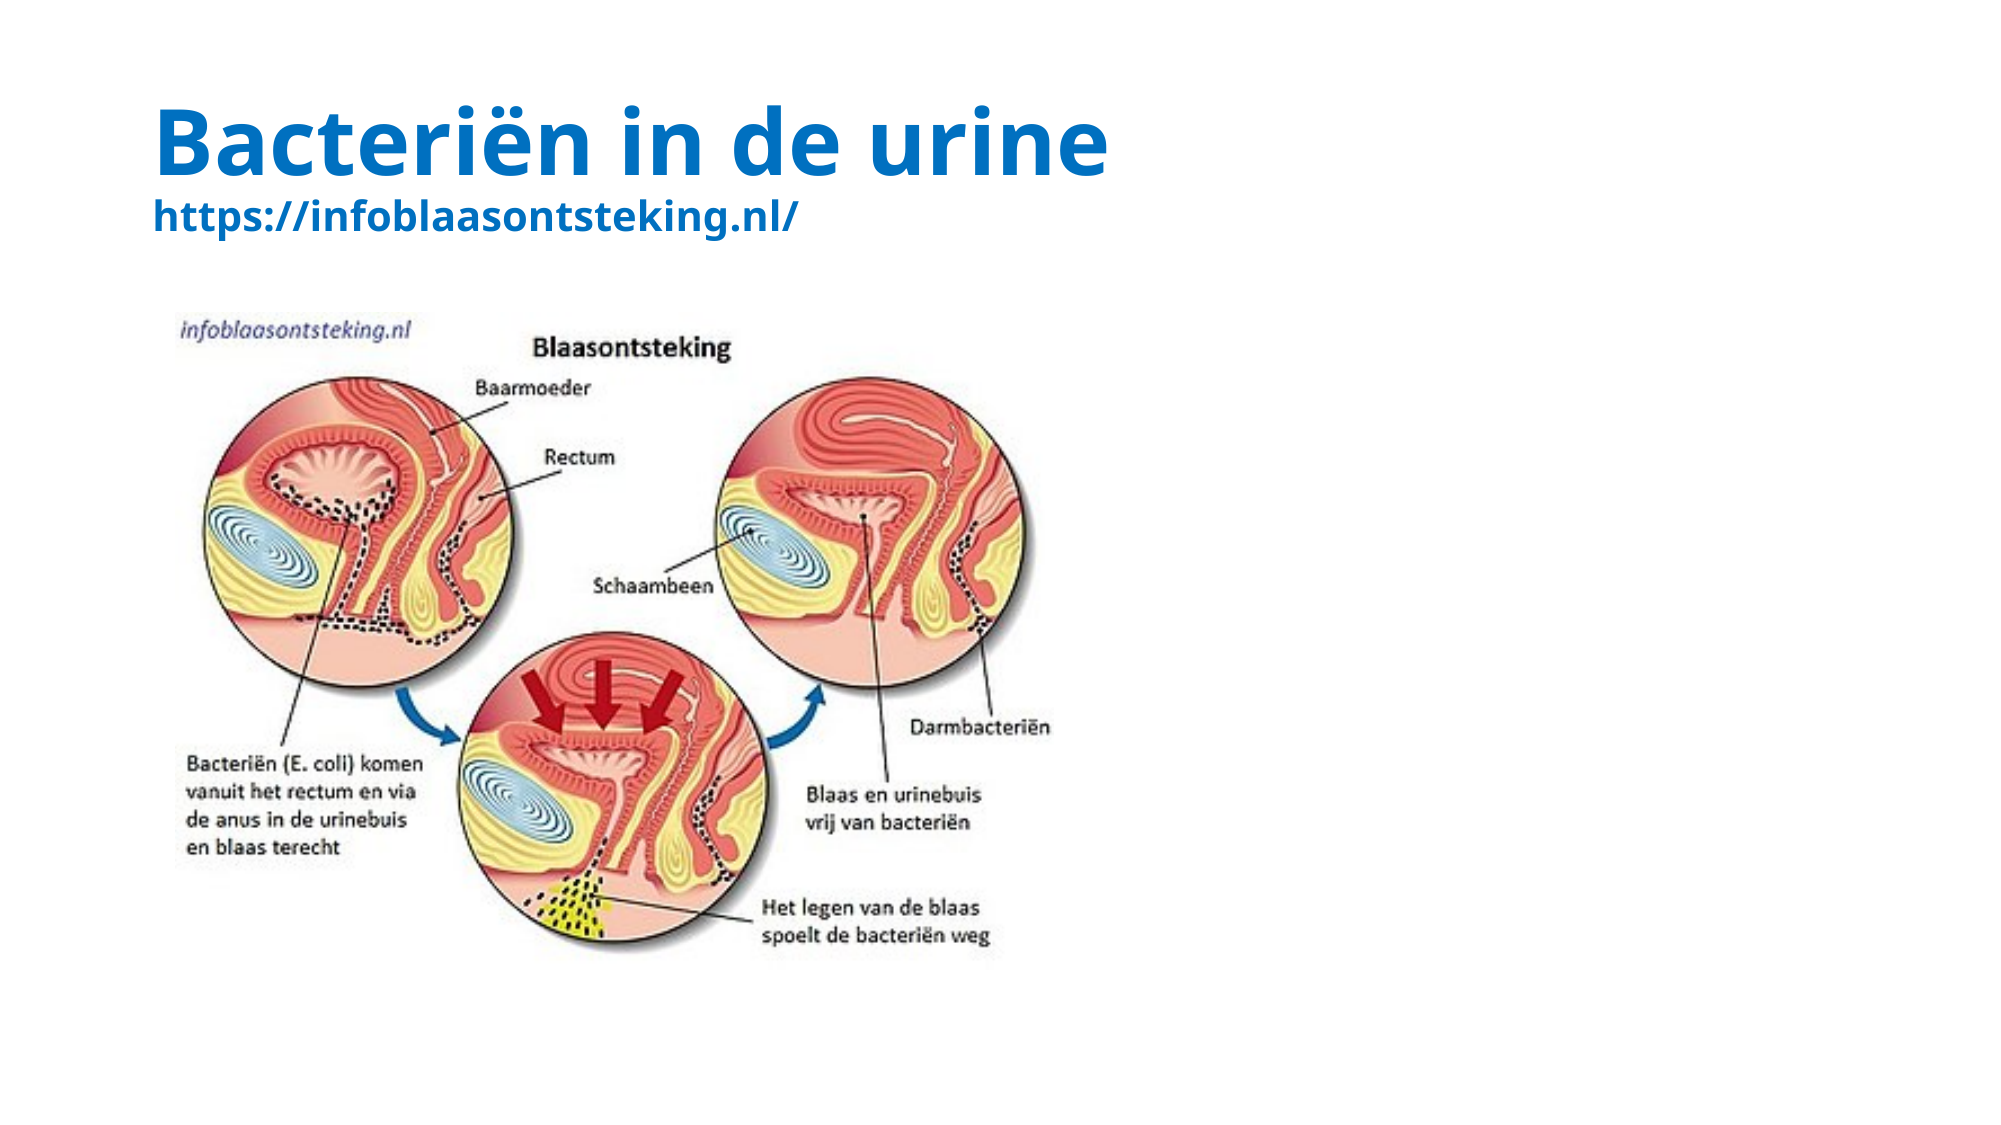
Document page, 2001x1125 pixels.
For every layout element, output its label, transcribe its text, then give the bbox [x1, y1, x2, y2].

title Bacteriën in de urine https://infoblaasontsteking.nl/ [137, 59, 1863, 278]
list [175, 312, 1054, 970]
